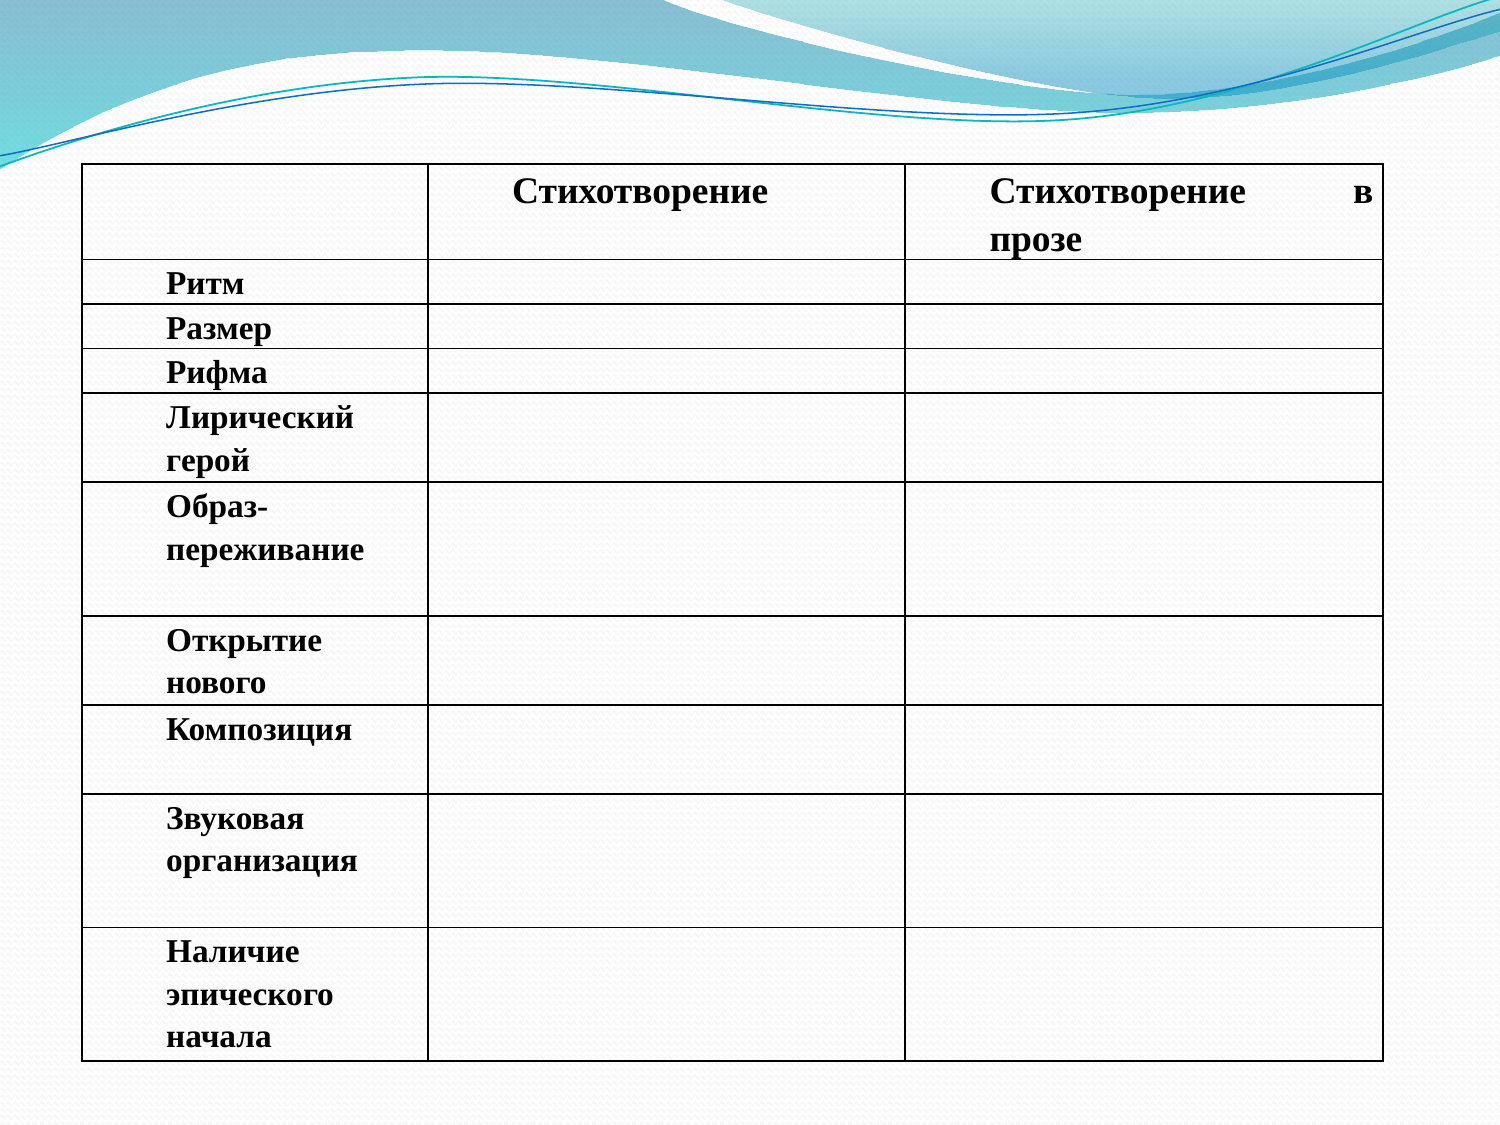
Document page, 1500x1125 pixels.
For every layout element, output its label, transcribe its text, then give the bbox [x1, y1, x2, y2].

table_header Стихотворение в прозе [906, 165, 1382, 259]
table_cell [429, 928, 904, 1060]
table_cell [429, 394, 904, 481]
table_cell [429, 349, 904, 392]
table_header [83, 165, 427, 259]
table_cell Рифма [83, 349, 427, 392]
table_cell [429, 617, 904, 704]
table_cell [906, 706, 1382, 793]
table_cell [429, 706, 904, 793]
table_cell [906, 617, 1382, 704]
table_cell Наличие эпического начала [83, 928, 427, 1060]
table_cell Открытие нового [83, 617, 427, 704]
table_cell [429, 795, 904, 927]
table_header Стихотворение [429, 165, 904, 259]
table_cell Образ-переживание [83, 483, 427, 615]
table_cell [429, 305, 904, 348]
table_cell [429, 260, 904, 303]
table_cell Ритм [83, 260, 427, 303]
table_cell Звуковая организация [83, 795, 427, 927]
table_cell Лирический герой [83, 394, 427, 481]
table_cell [906, 394, 1382, 481]
table_cell [429, 483, 904, 615]
table_cell [906, 795, 1382, 927]
table_cell Композиция [83, 706, 427, 793]
table_cell [906, 928, 1382, 1060]
table_cell [906, 260, 1382, 303]
table_cell [906, 483, 1382, 615]
table_cell [906, 349, 1382, 392]
table_cell [906, 305, 1382, 348]
table_cell Размер [83, 305, 427, 348]
